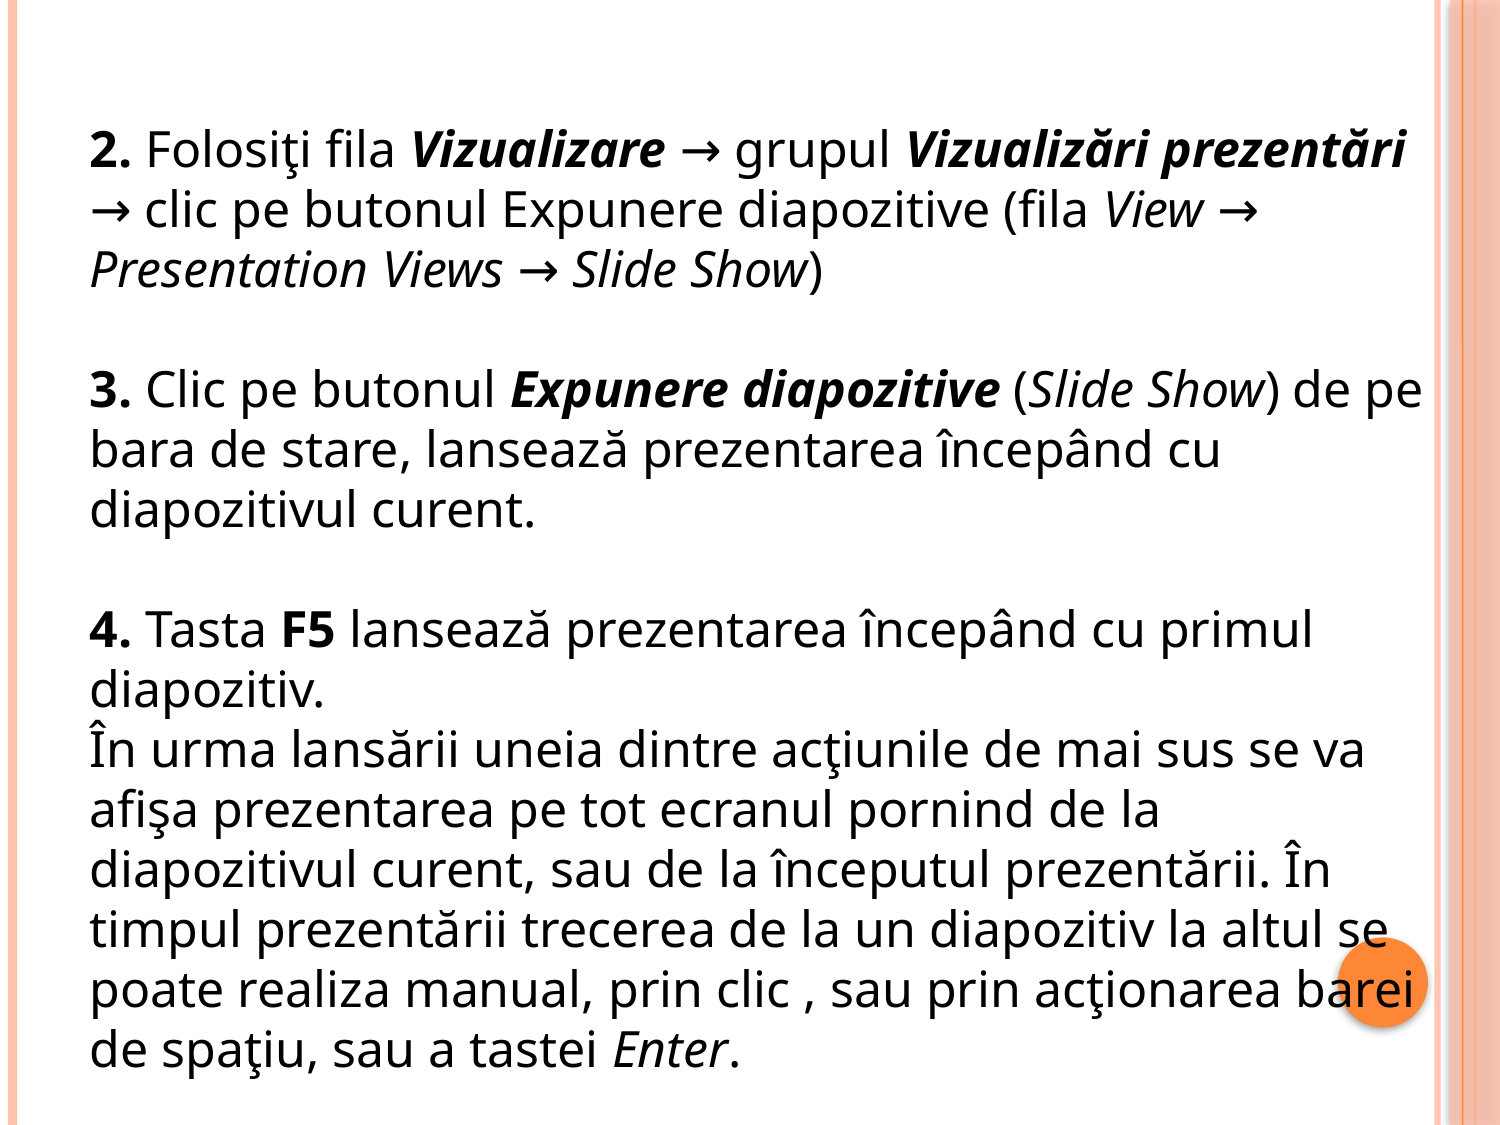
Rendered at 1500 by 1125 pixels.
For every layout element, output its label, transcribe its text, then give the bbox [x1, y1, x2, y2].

text_box 2. Folosiţi fila Vizualizare → grupul Vizualizări prezentări → clic pe butonul Expunere diapozitive (fila View → Presentation Views → Slide Show) 3. Clic pe butonul Expunere diapozitive (Slide Show) de pe bara de stare, lansează prezentarea începând cu diapozitivul curent. 4. Tasta F5 lansează prezentarea începând cu primul diapozitiv. În urma lansării uneia dintre acţiunile de mai sus se va afişa prezentarea pe tot ecranul pornind de la diapozitivul curent, sau de la începutul prezentării. În timpul prezentării trecerea de la un diapozitiv la altul se poate realiza manual, prin clic , sau prin acţionarea barei de spaţiu, sau a tastei Enter. [75, 49, 1450, 1085]
